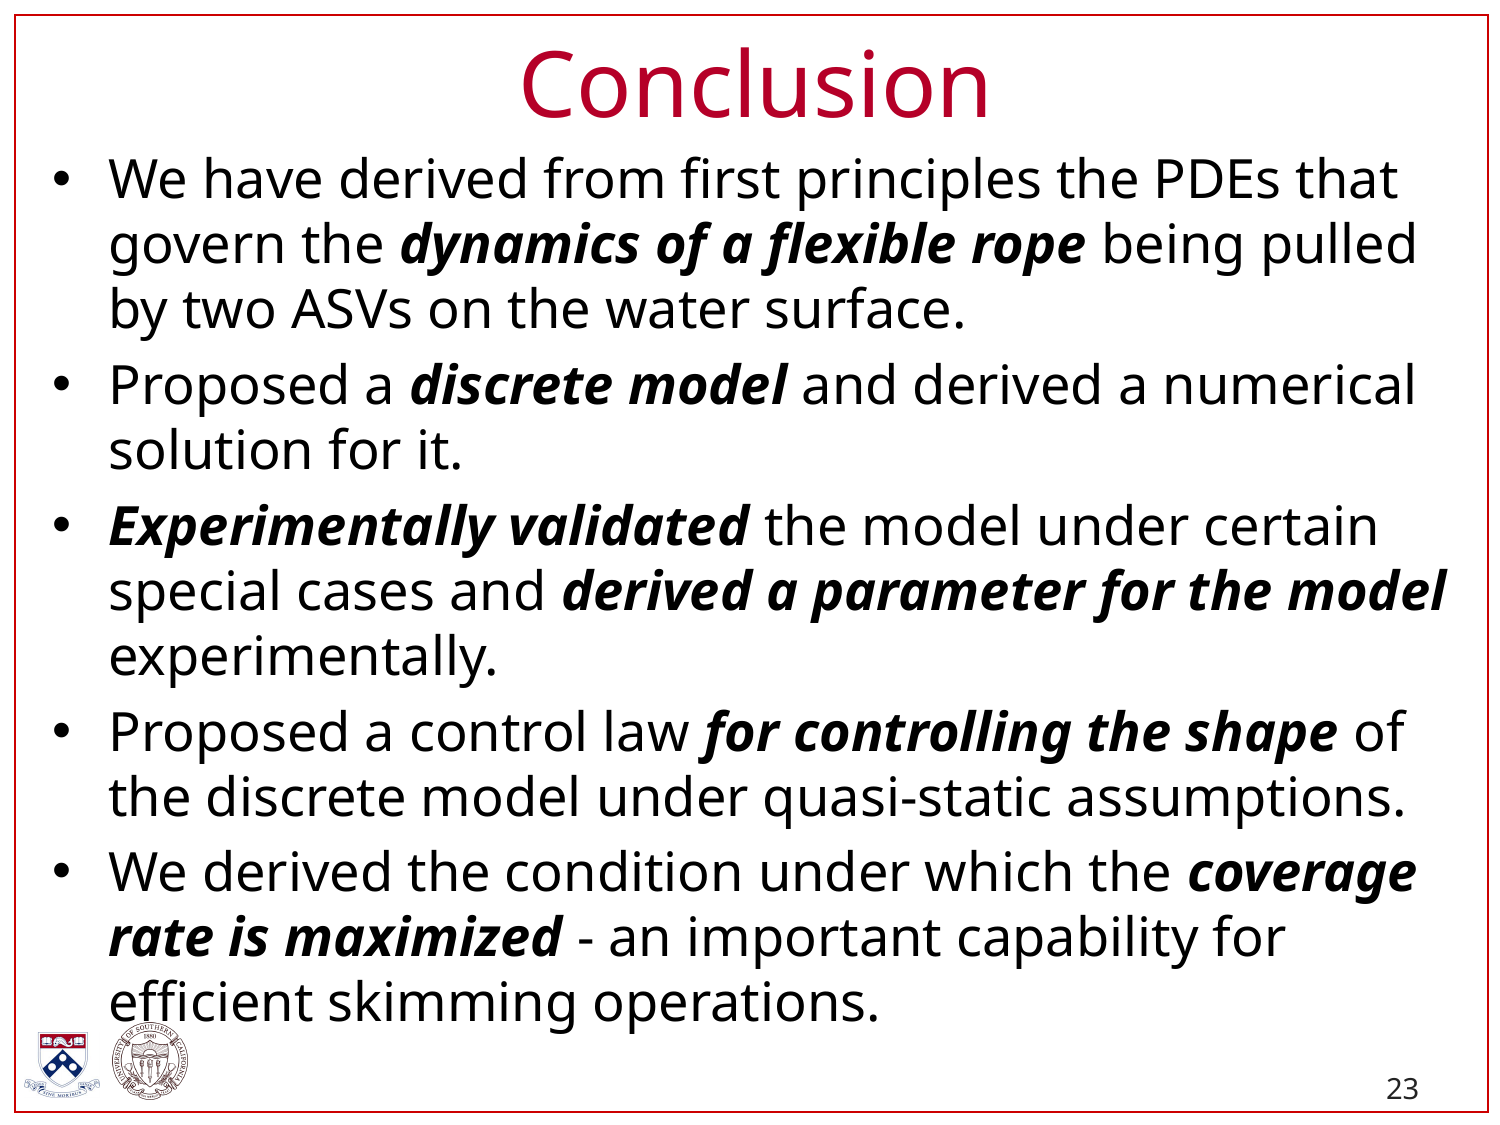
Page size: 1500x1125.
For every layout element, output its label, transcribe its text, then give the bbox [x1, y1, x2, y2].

title Conclusion [36, 24, 1476, 136]
picture [24, 1032, 100, 1098]
list We have derived from first principles the PDEs that govern the dynamics of a flexible rope being pulled by two ASVs on the water surface. Proposed a discrete model and derived a numerical solution for it. Experimentally validated the model under certain special cases and derived a parameter for the model experimentally. Proposed a control law for controlling the shape of the discrete model under quasi-static assumptions. We derived the condition under which the coverage rate is maximized - an important capability for efficient skimming operations. [36, 136, 1476, 1038]
